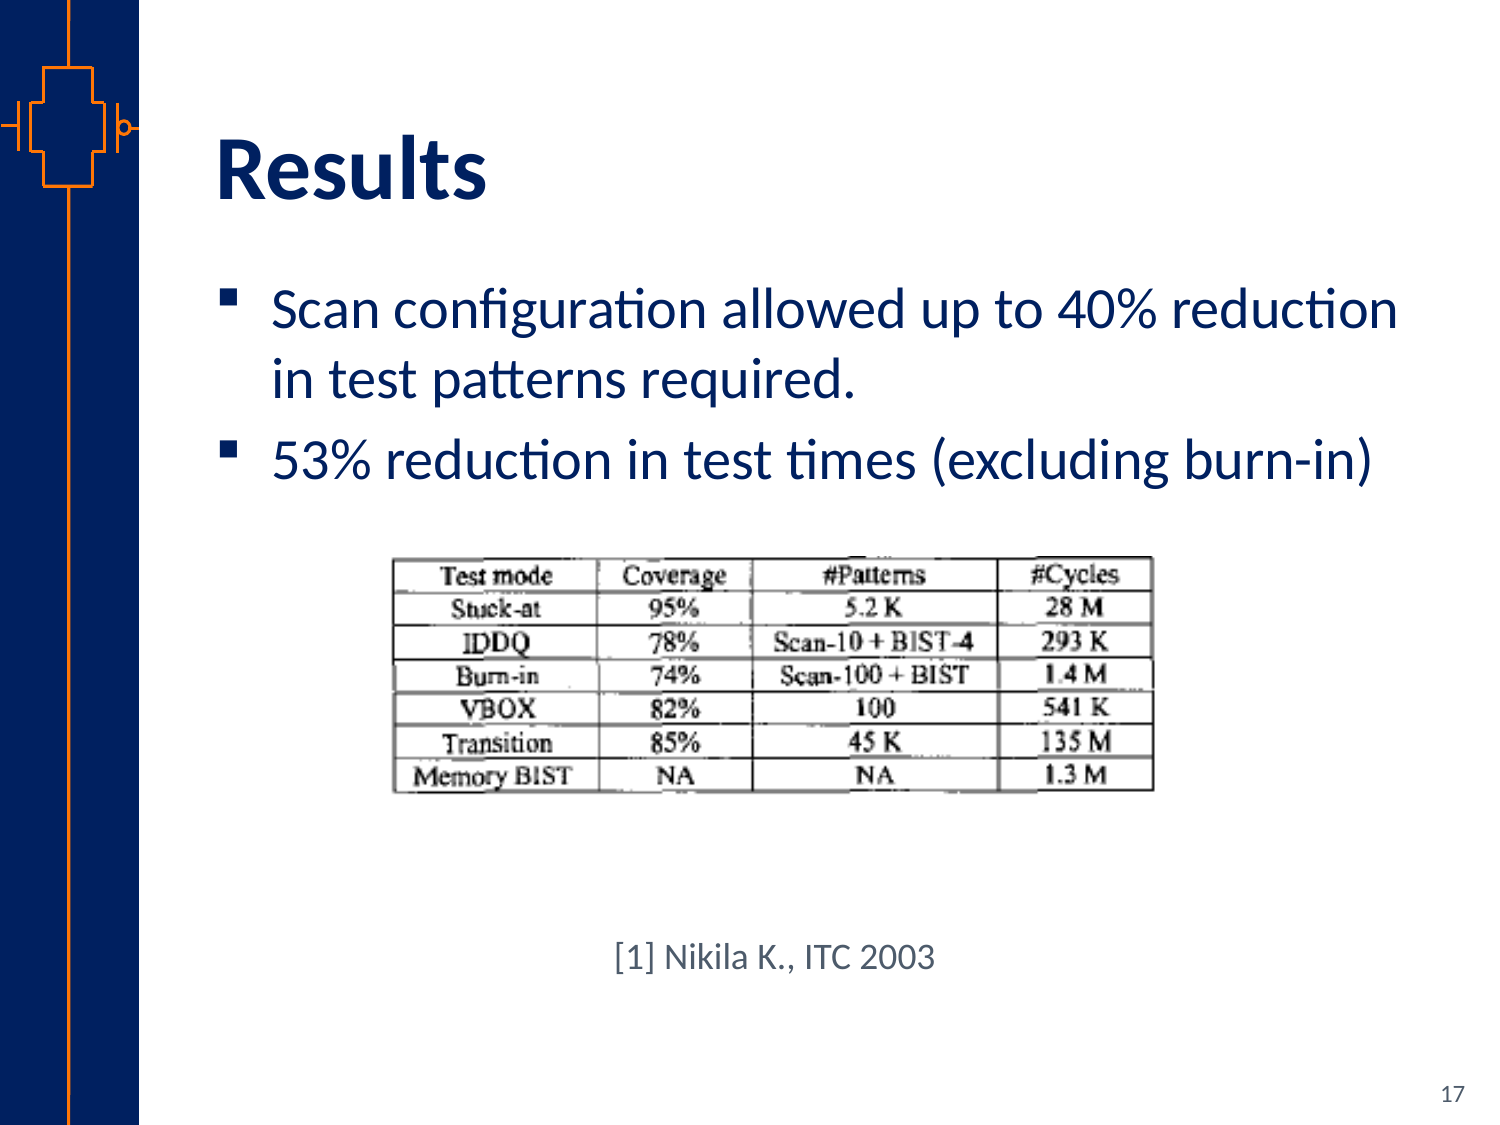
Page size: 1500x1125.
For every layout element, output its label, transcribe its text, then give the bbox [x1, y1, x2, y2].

text_box [1] Nikila K., ITC 2003 [599, 925, 996, 985]
slide_number 17 [1425, 1062, 1488, 1123]
picture [378, 556, 1171, 809]
title Results [200, 37, 1388, 225]
list Scan configuration allowed up to 40% reduction in test patterns required. 53% reduction in test times (excluding burn-in) [200, 262, 1425, 988]
